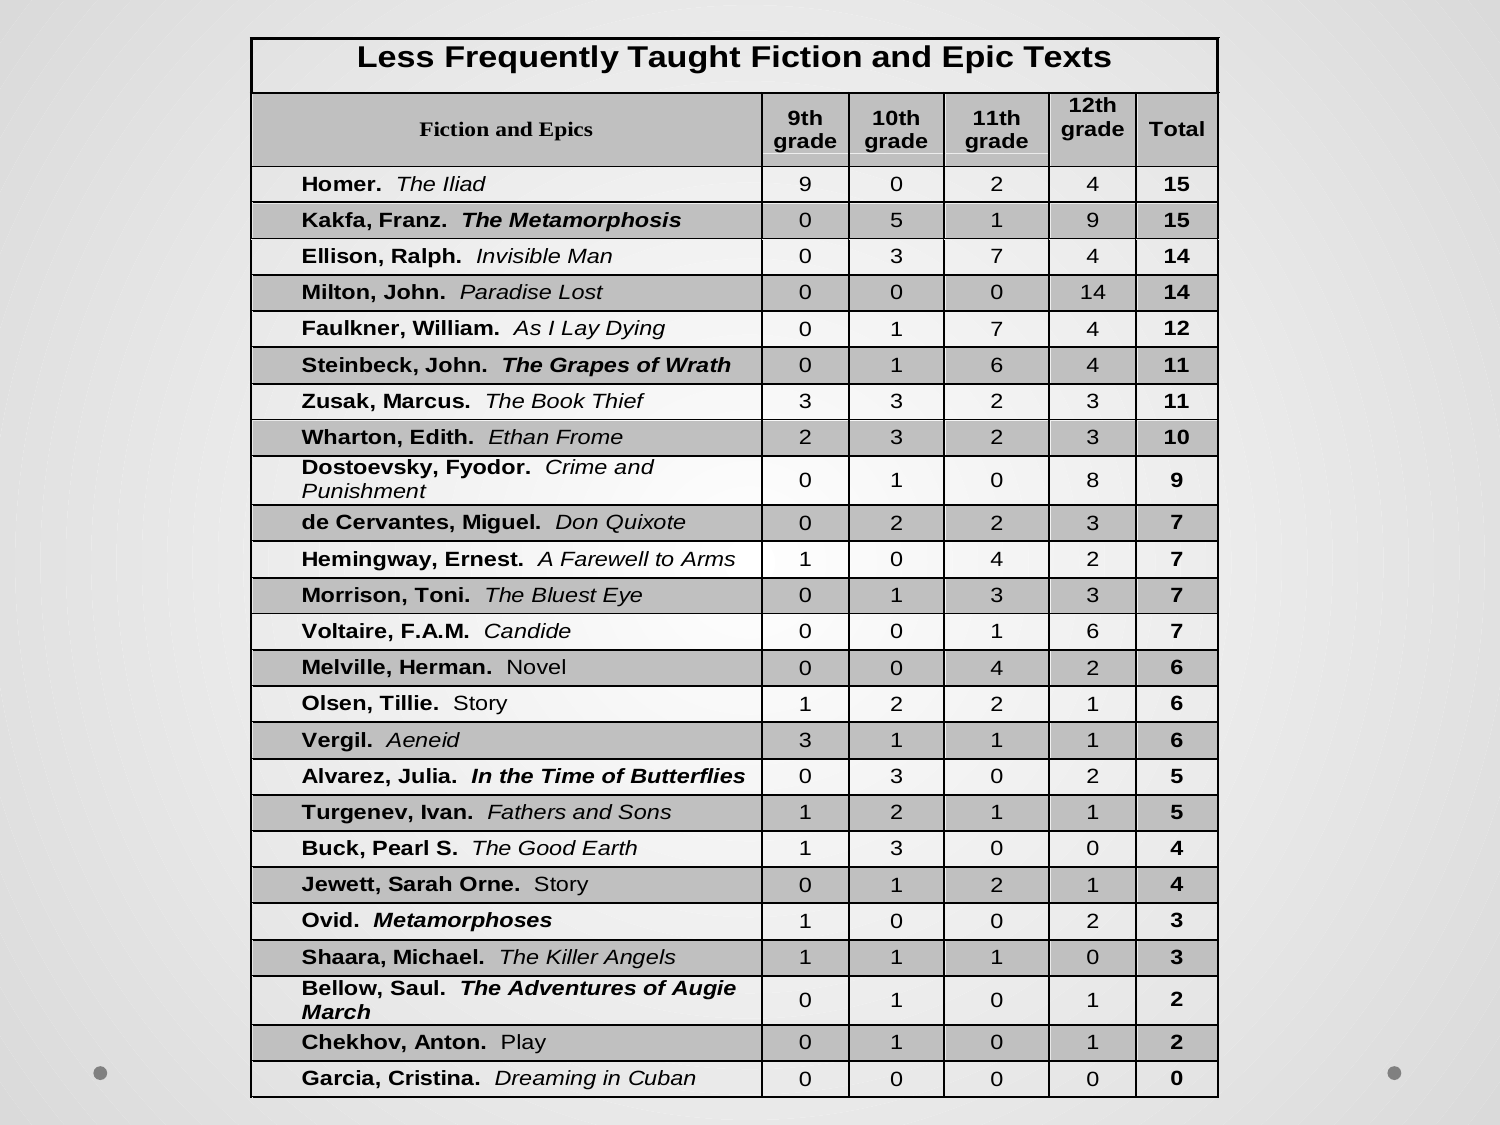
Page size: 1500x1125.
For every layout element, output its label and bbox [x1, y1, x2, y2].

text_box [249, 37, 1272, 1125]
